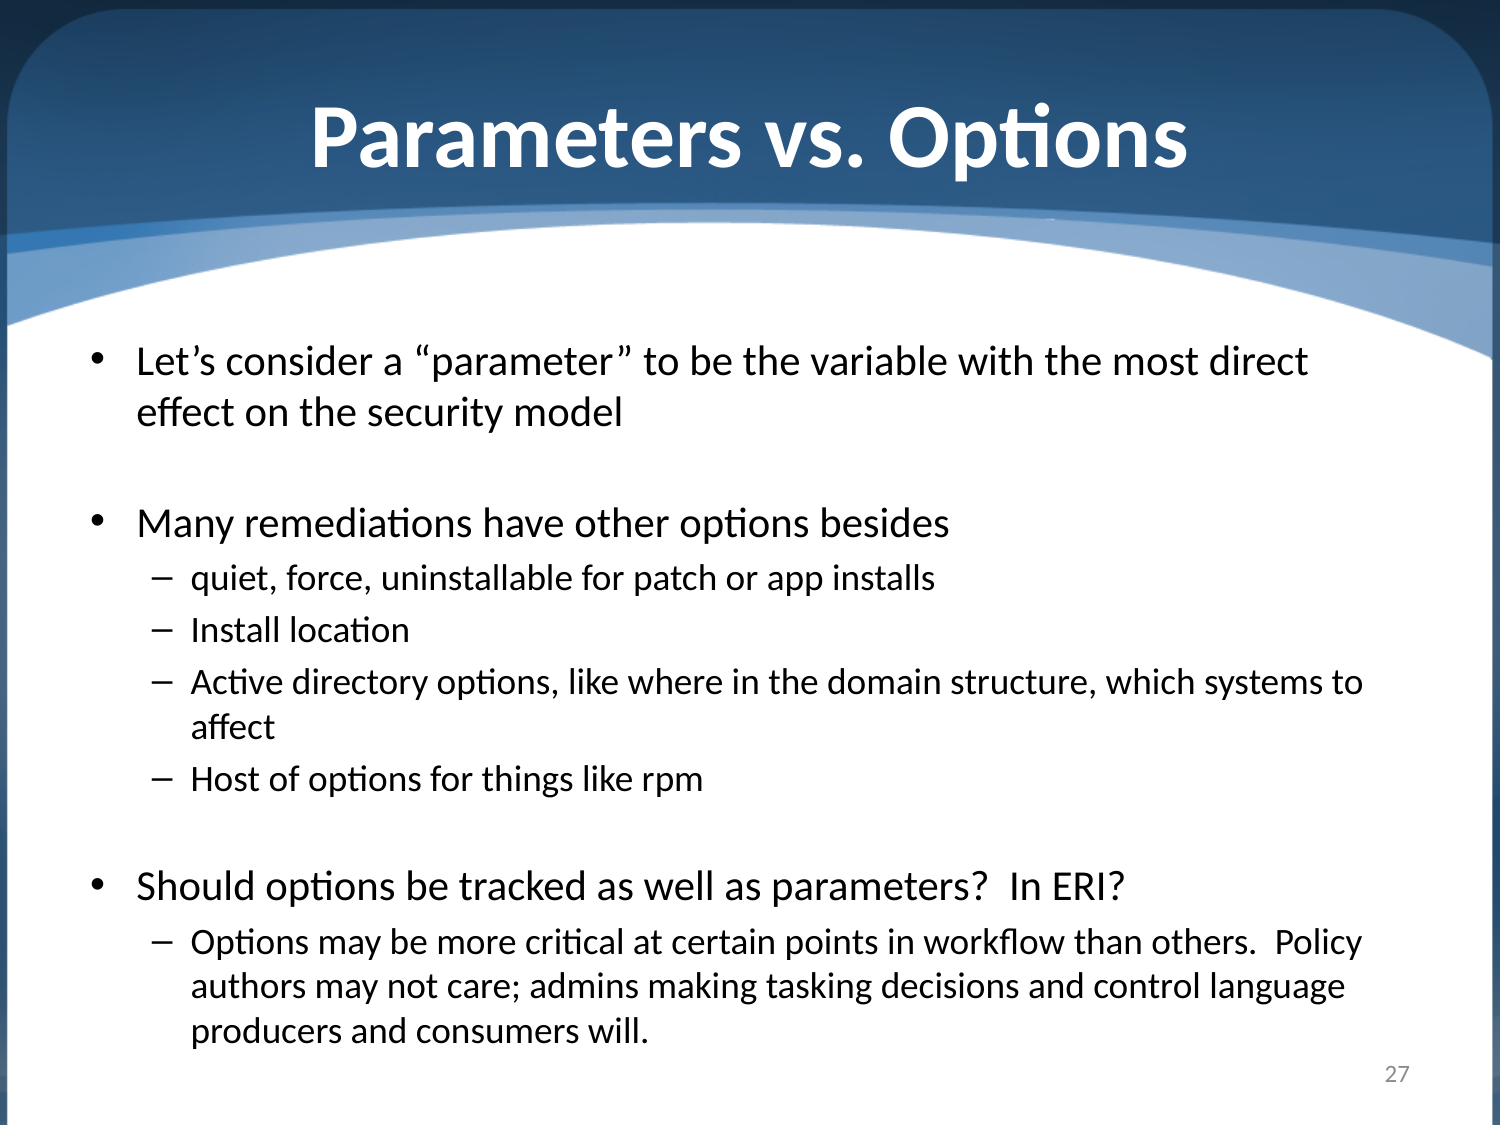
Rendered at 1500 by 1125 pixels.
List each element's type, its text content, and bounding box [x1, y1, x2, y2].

list Let’s consider a “parameter” to be the variable with the most direct effect on the security model Many remediations have other options besides quiet, force, uninstallable for patch or app installs Install location Active directory options, like where in the domain structure, which systems to affect Host of options for things like rpm Should options be tracked as well as parameters? In ERI? Options may be more critical at certain points in workflow than others. Policy authors may not care; admins making tasking decisions and control language producers and consumers will. [74, 324, 1426, 1063]
title Parameters vs. Options [75, 37, 1425, 225]
picture [0, 0, 1500, 1125]
slide_number 27 [1074, 1042, 1425, 1103]
